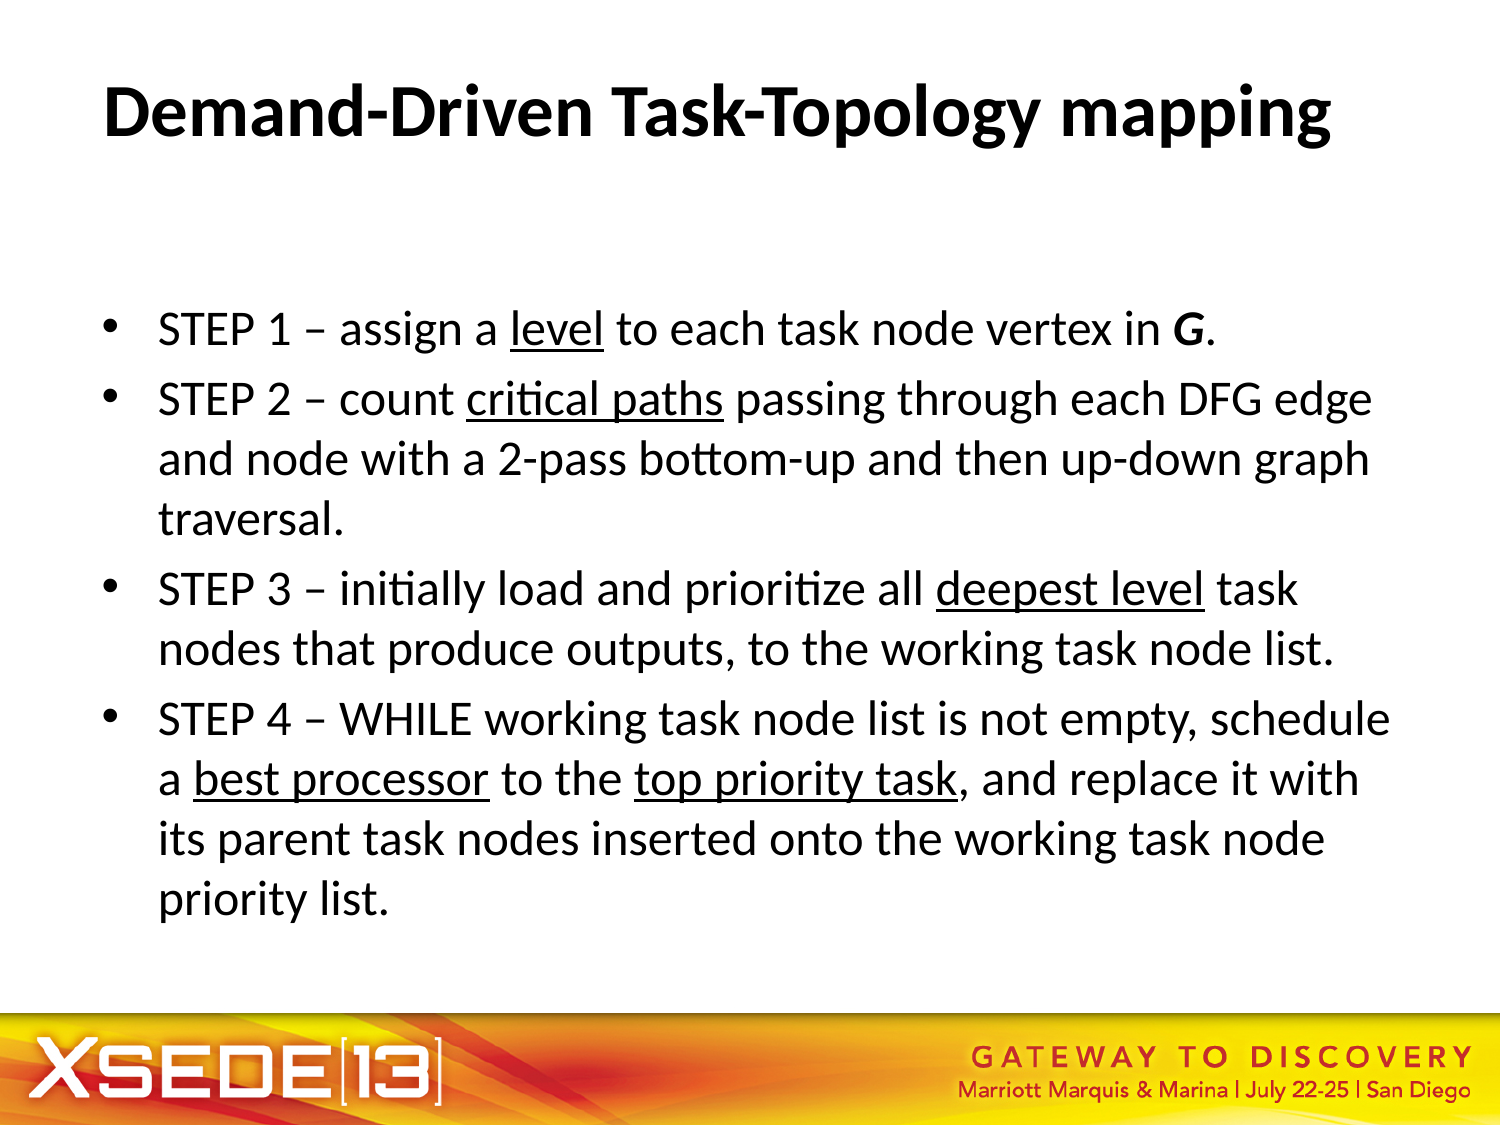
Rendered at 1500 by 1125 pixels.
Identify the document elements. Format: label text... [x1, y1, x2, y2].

picture [0, 984, 1500, 1125]
text_box STEP 1 – assign a level to each task node vertex in G. STEP 2 – count critical paths passing through each DFG edge and node with a 2-pass bottom-up and then up-down graph traversal. STEP 3 – initially load and prioritize all deepest level task nodes that produce outputs, to the working task node list. STEP 4 – WHILE working task node list is not empty, schedule a best processor to the top priority task, and replace it with its parent task nodes inserted onto the working task node priority list. [86, 287, 1419, 977]
text_box Demand-Driven Task-Topology mapping [61, 54, 1375, 279]
